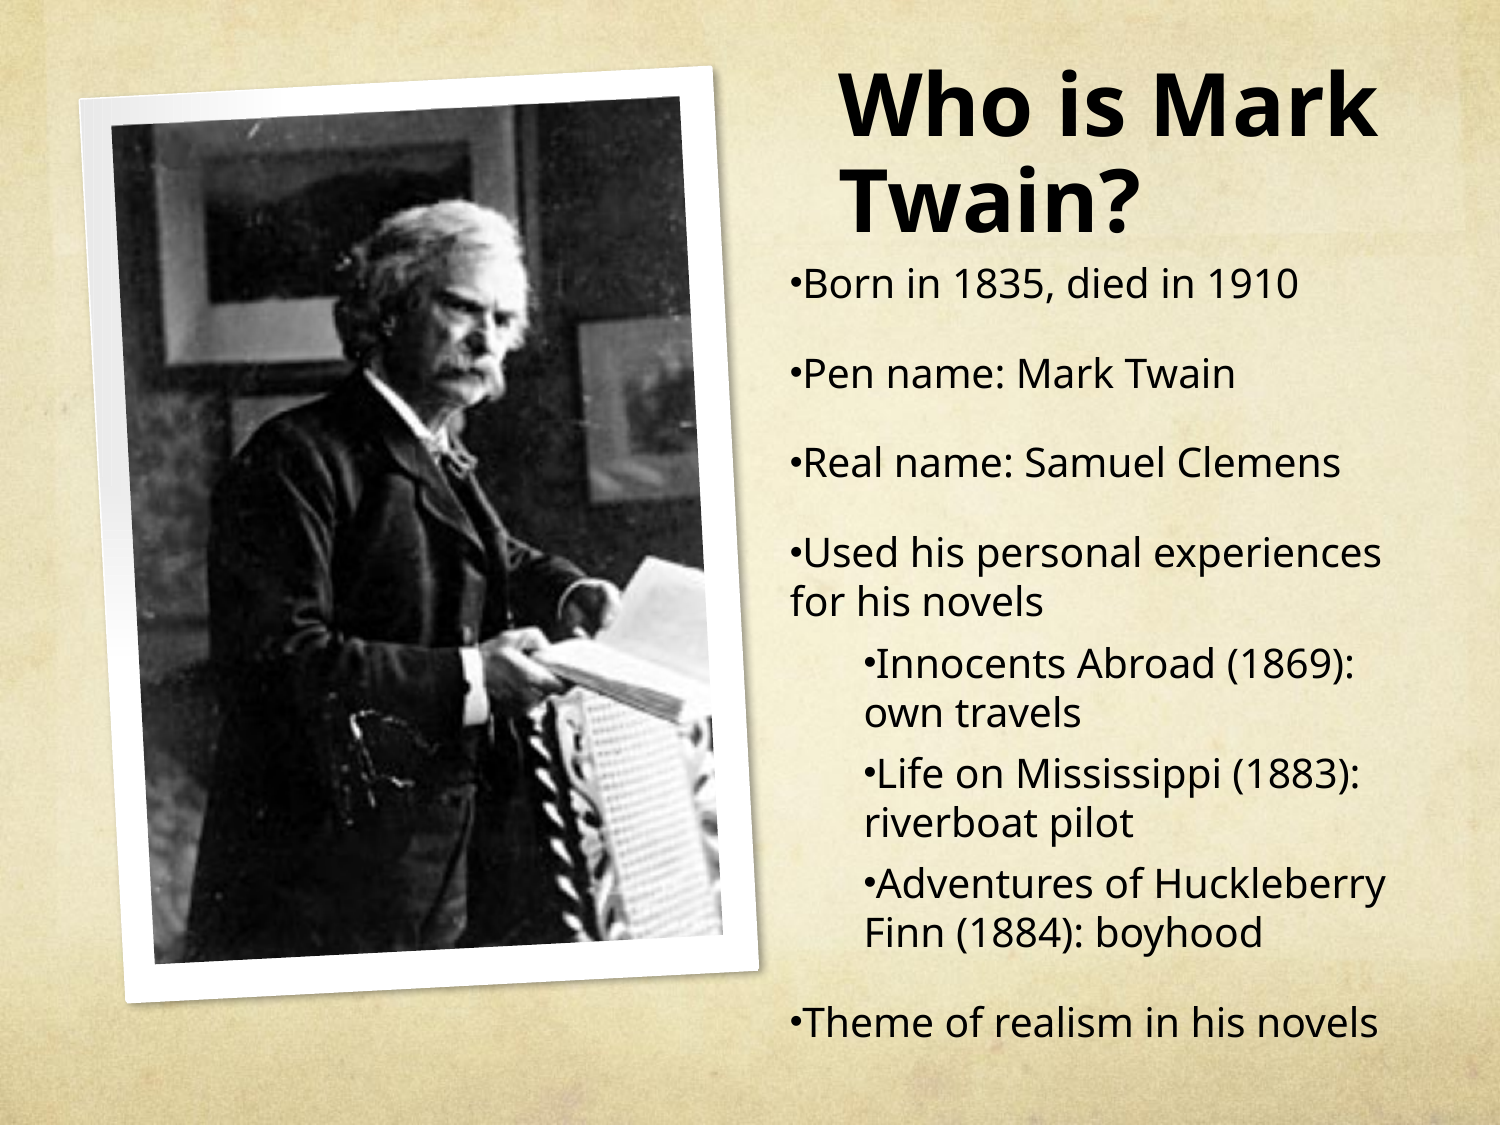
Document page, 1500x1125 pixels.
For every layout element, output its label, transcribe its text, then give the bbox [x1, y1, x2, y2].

list Born in 1835, died in 1910 Pen name: Mark Twain Real name: Samuel Clemens Used his personal experiences for his novels Innocents Abroad (1869): own travels Life on Mississippi (1883): riverboat pilot Adventures of Huckleberry Finn (1884): boyhood Theme of realism in his novels [774, 249, 1408, 1088]
picture [0, 0, 1500, 1125]
title Who is Mark Twain? [823, 59, 1409, 250]
